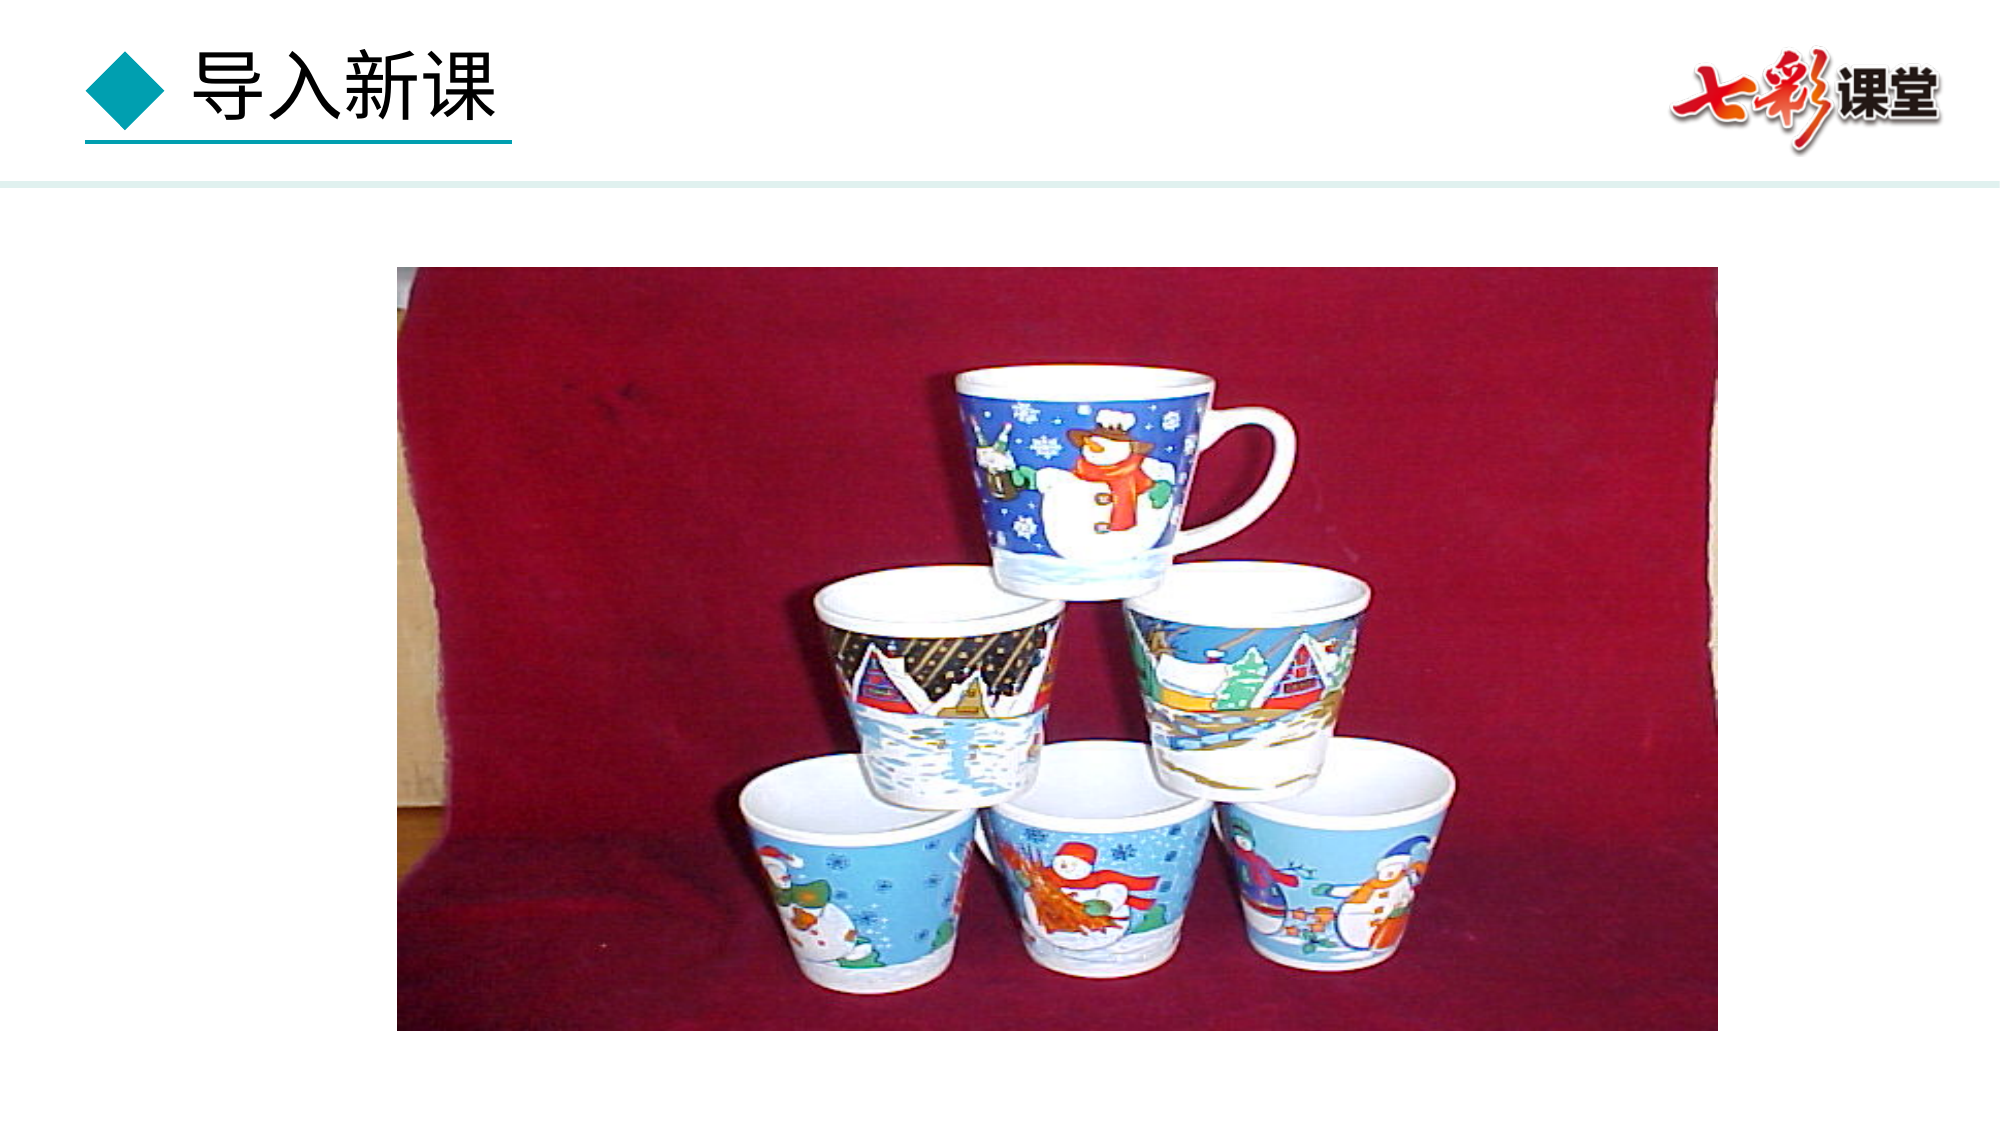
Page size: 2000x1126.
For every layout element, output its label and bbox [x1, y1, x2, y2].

picture [397, 267, 1718, 1031]
picture [1666, 42, 1948, 157]
